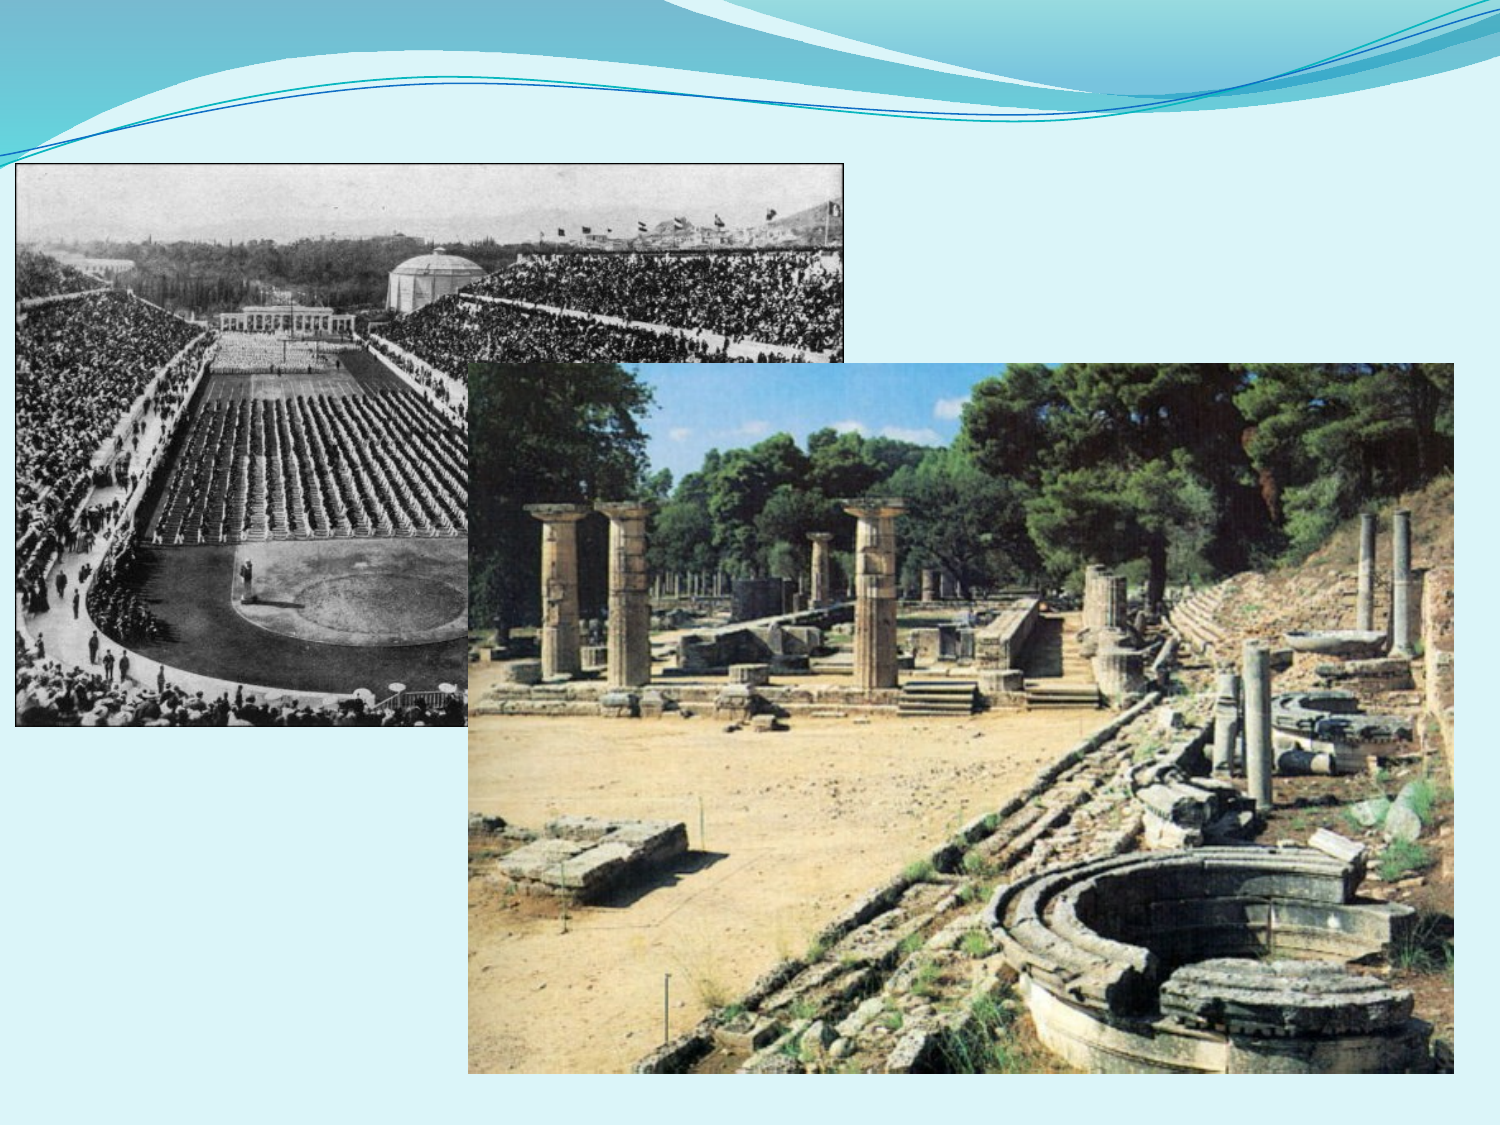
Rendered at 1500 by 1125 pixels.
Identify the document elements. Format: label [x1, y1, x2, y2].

picture [14, 163, 1454, 1074]
